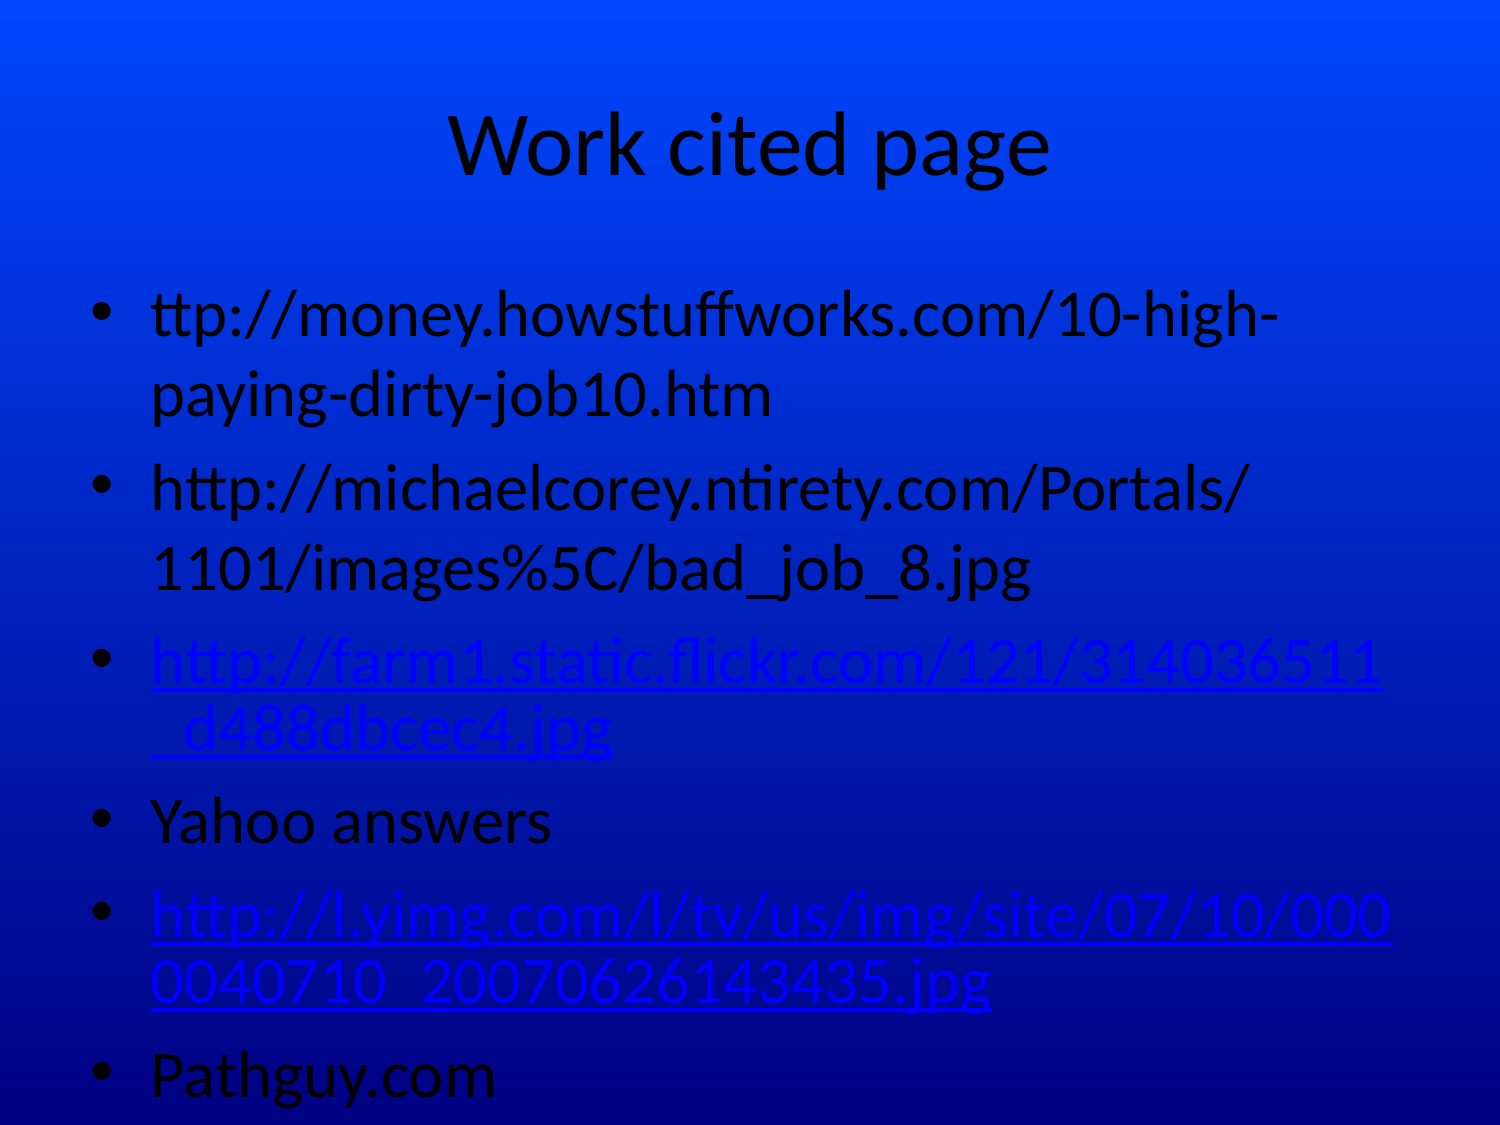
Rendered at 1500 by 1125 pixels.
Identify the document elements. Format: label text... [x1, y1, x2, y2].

list ttp://money.howstuffworks.com/10-high-paying-dirty-job10.htm http://michaelcorey.ntirety.com/Portals/1101/images%5C/bad_job_8.jpg http://farm1.static.flickr.com/121/314036511_d488dbcec4.jpg Yahoo answers http://l.yimg.com/l/tv/us/img/site/07/10/0000040710_20070626143435.jpg Pathguy.com [75, 262, 1425, 1005]
title Work cited page [75, 45, 1425, 233]
